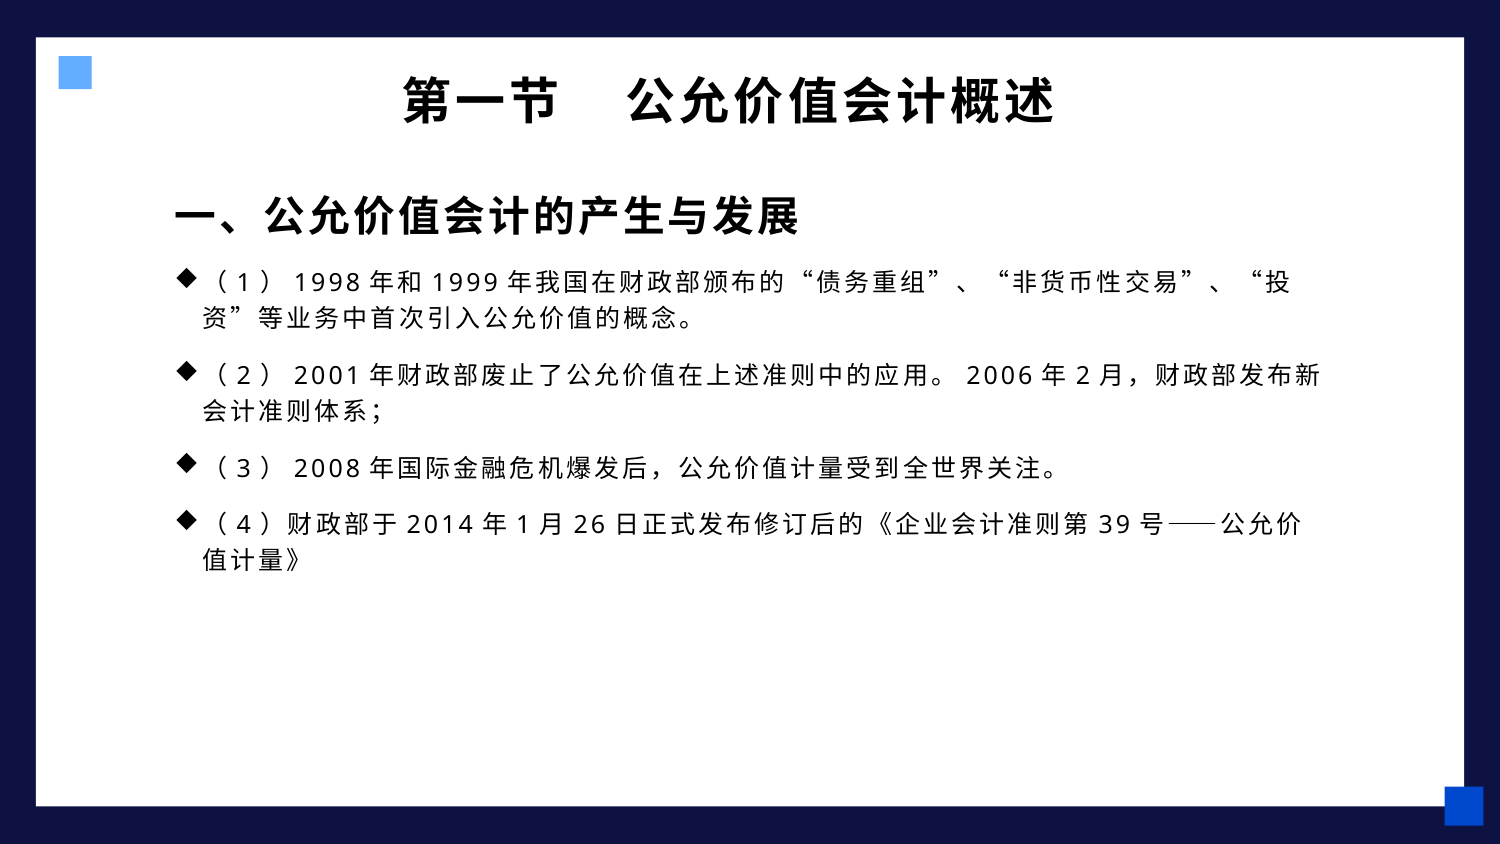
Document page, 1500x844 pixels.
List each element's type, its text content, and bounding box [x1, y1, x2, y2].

list 一、公允价值会计的产生与发展 （1）1998年和1999年我国在财政部颁布的“债务重组”、“非货币性交易”、“投资”等业务中首次引入公允价值的概念。 （2）2001年财政部废止了公允价值在上述准则中的应用。2006年2月，财政部发布新会计准则体系； （3）2008年国际金融危机爆发后，公允价值计量受到全世界关注。 （4）财政部于2014年1月26日正式发布修订后的《企业会计准则第39号——公允价值计量》 [157, 179, 1343, 604]
title 第一节 公允价值会计概述 [141, 48, 1327, 138]
